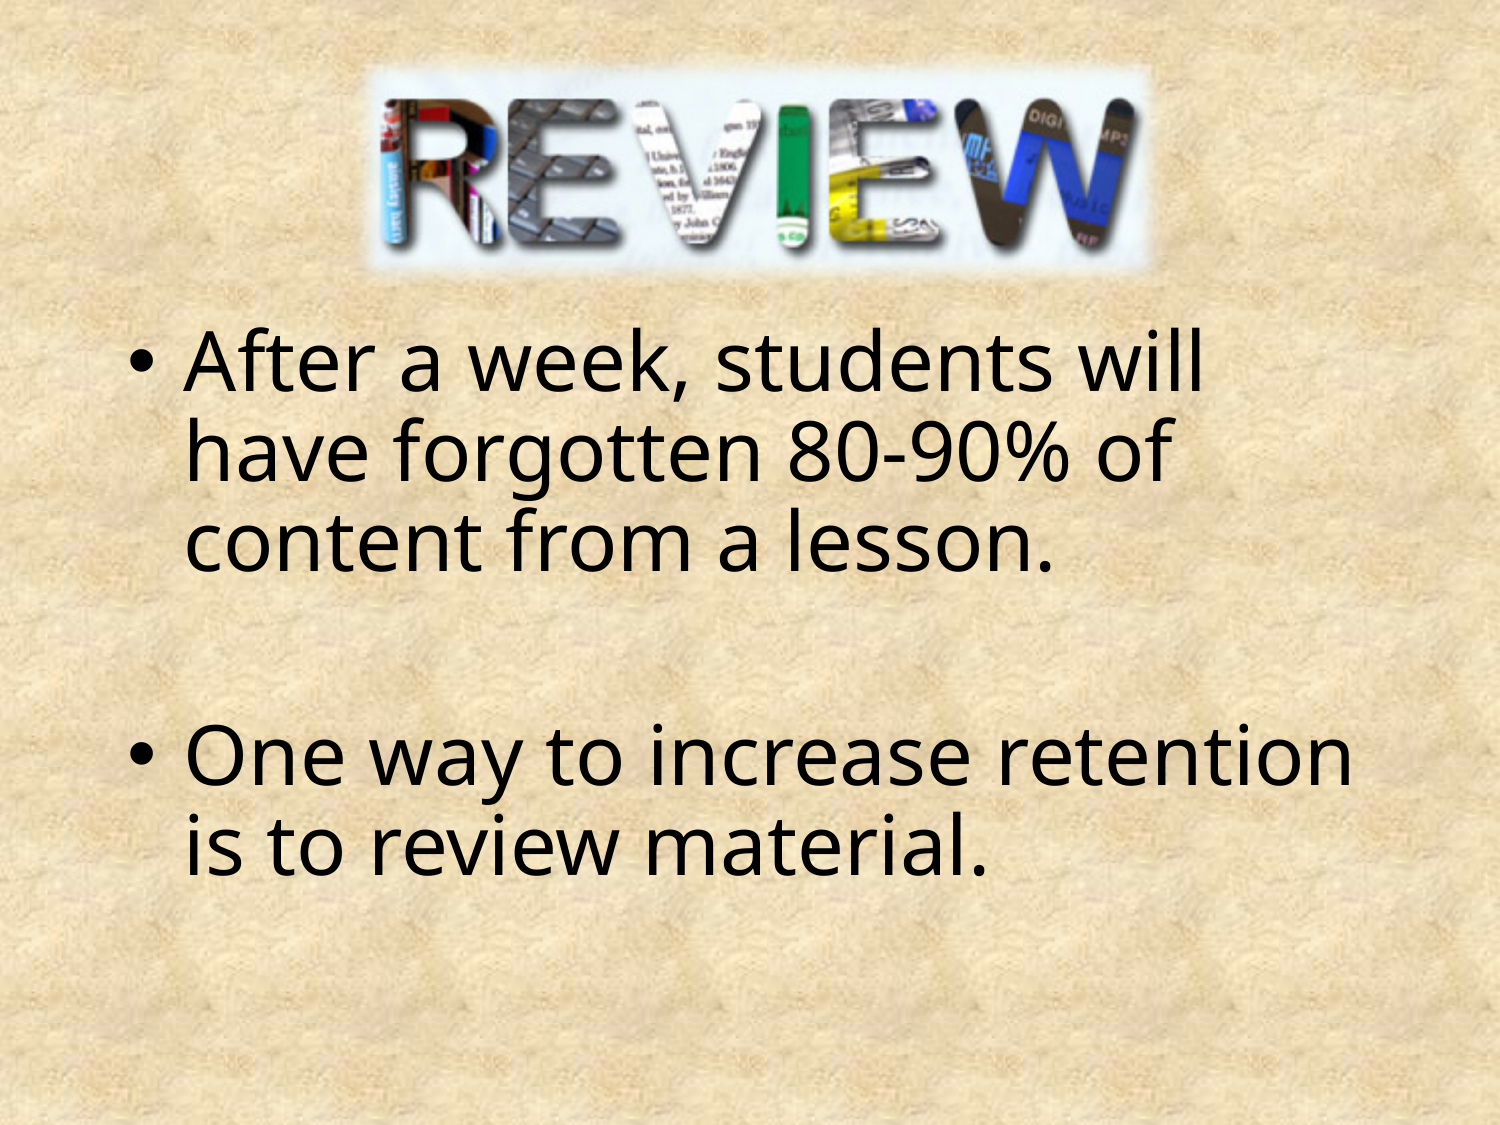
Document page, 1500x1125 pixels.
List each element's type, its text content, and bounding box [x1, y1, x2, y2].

list After a week, students will have forgotten 80-90% of content from a lesson. One way to increase retention is to review material. [112, 312, 1388, 1050]
picture [0, 0, 1500, 1125]
